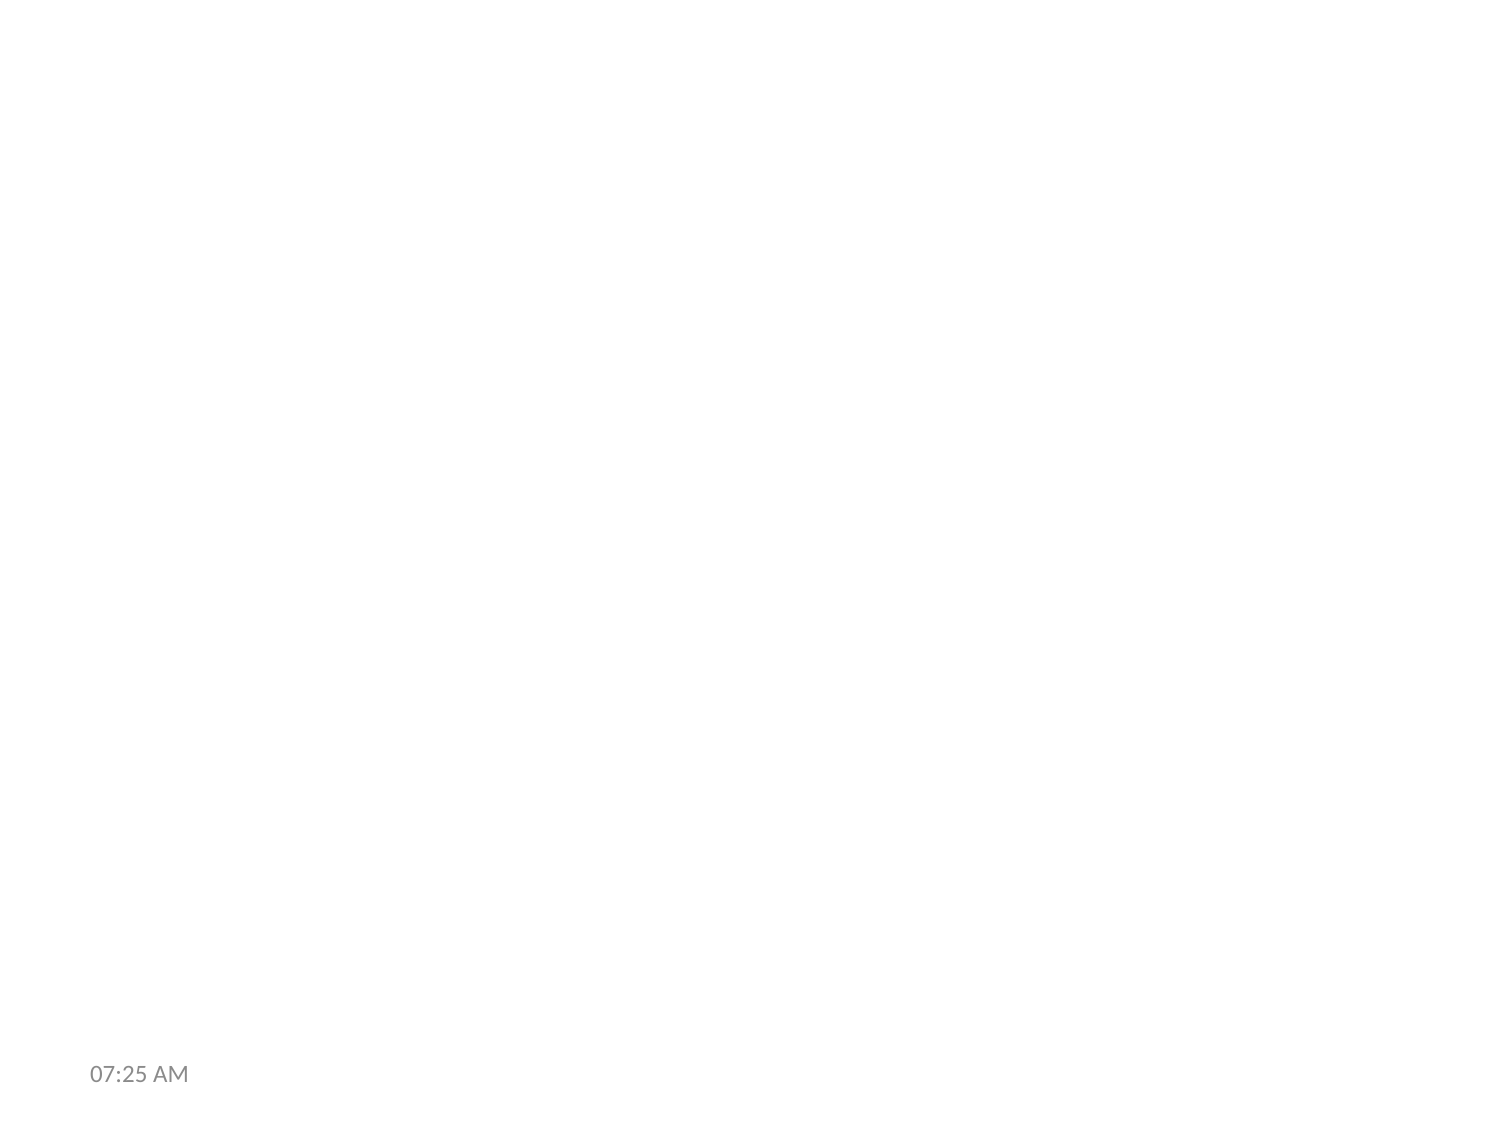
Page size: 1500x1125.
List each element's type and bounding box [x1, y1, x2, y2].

slide_number [75, 1042, 425, 1103]
